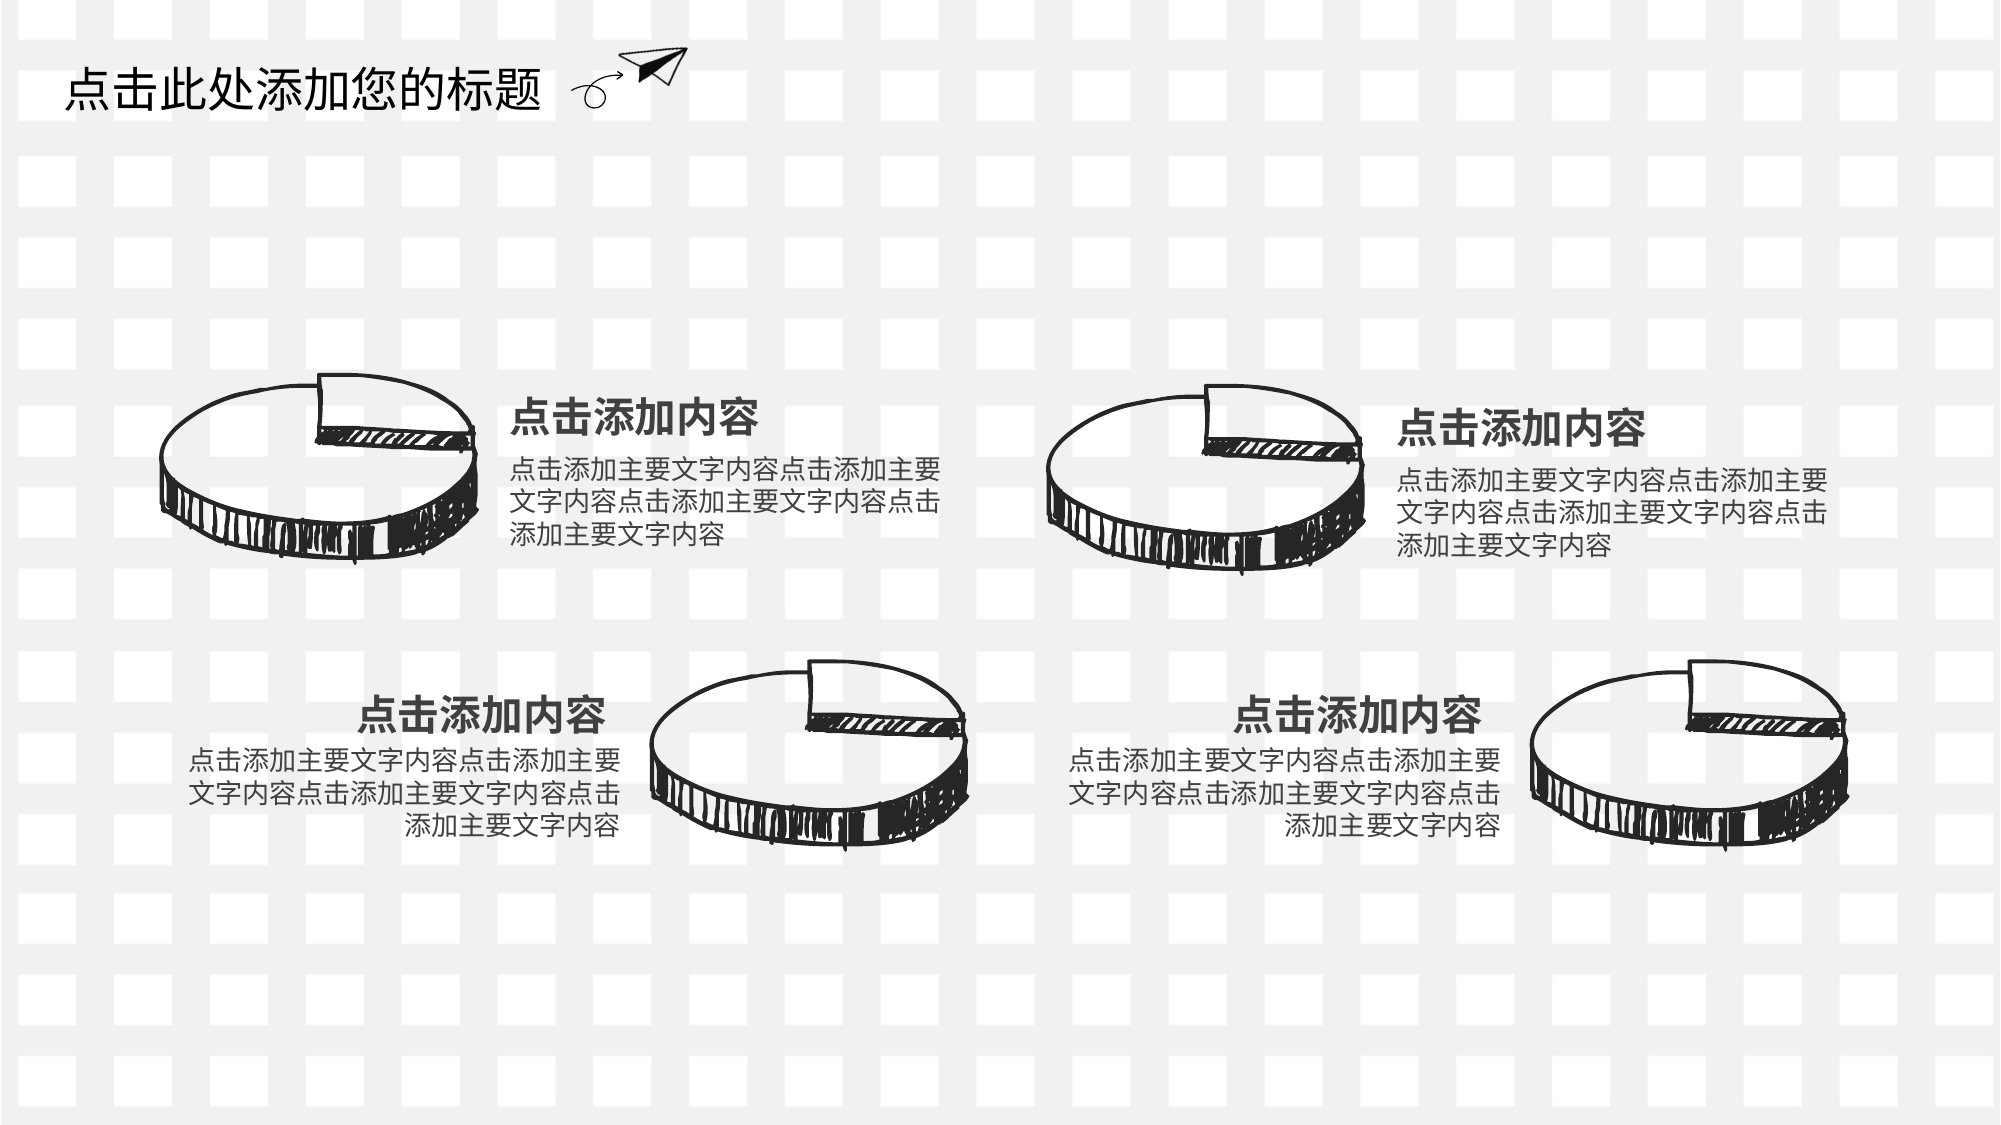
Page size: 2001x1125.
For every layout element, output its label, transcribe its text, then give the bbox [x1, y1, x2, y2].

text_box 点击添加主要文字内容点击添加主要文字内容点击添加主要文字内容点击添加主要文字内容 [1034, 736, 1516, 849]
text_box 点击添加主要文字内容点击添加主要文字内容点击添加主要文字内容点击添加主要文字内容 [154, 736, 636, 849]
text_box 点击添加主要文字内容点击添加主要文字内容点击添加主要文字内容点击添加主要文字内容 [1381, 456, 1864, 569]
text_box [649, 659, 970, 852]
text_box [1529, 659, 1850, 852]
text_box 点击此处添加您的标题 [48, 52, 559, 125]
text_box 点击添加内容 [494, 383, 785, 449]
text_box 点击添加内容 [1218, 681, 1509, 747]
text_box 点击添加主要文字内容点击添加主要文字内容点击添加主要文字内容点击添加主要文字内容 [494, 444, 977, 558]
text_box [581, 43, 686, 109]
text_box 点击添加内容 [1381, 394, 1676, 460]
text_box 点击添加内容 [341, 681, 629, 747]
text_box [159, 372, 480, 566]
picture [0, 0, 2000, 1125]
text_box [1046, 383, 1367, 577]
